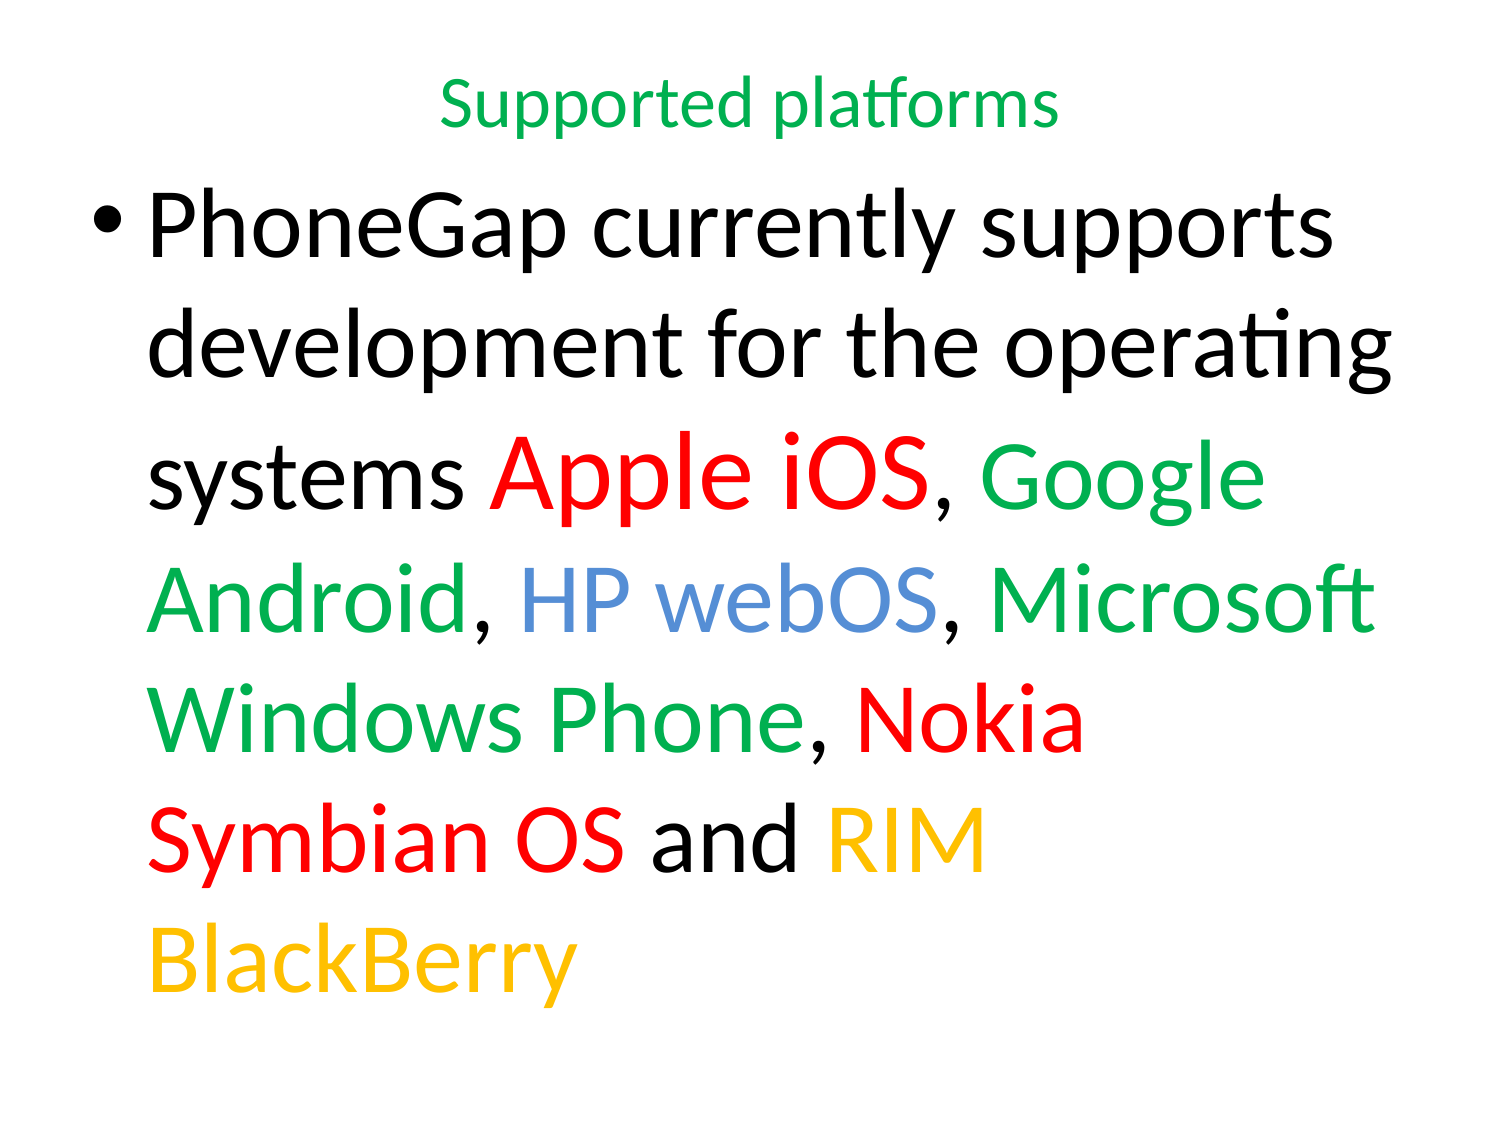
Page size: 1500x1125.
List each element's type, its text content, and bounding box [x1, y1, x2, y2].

list PhoneGap currently supports development for the operating systems Apple iOS, Google Android, HP webOS, Microsoft Windows Phone, Nokia Symbian OS and RIM BlackBerry [75, 149, 1425, 1005]
title Supported platforms [75, 45, 1425, 149]
